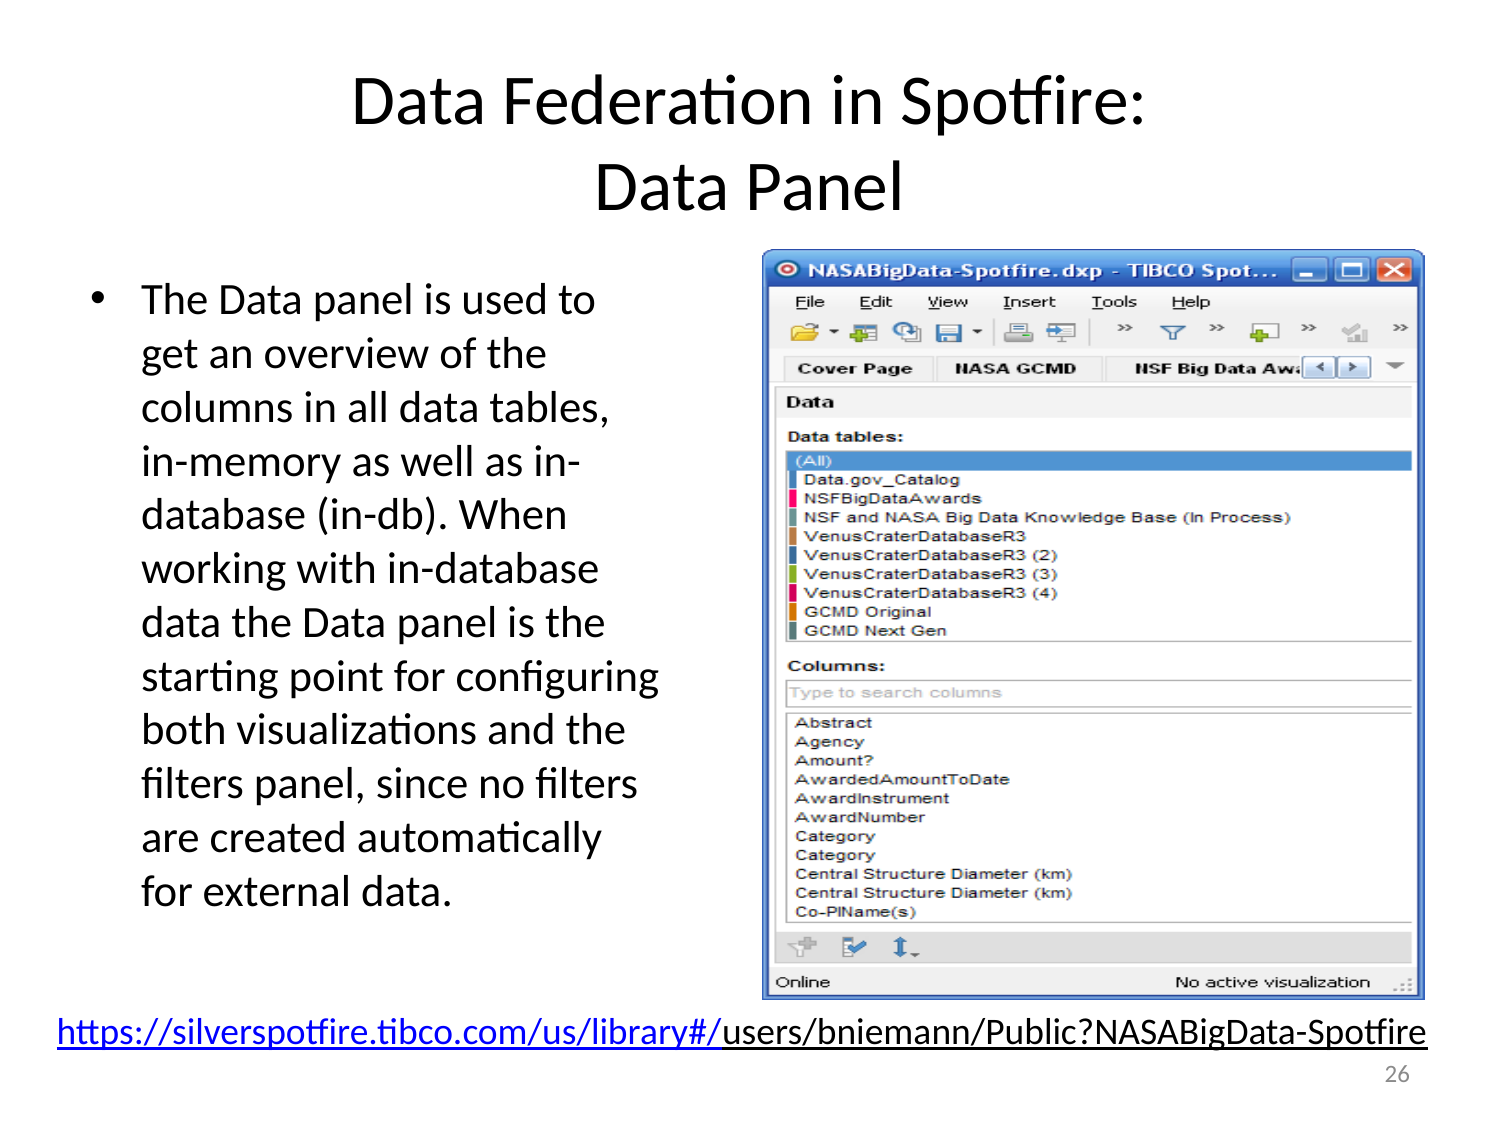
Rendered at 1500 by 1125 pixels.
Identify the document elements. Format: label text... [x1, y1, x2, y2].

slide_number 26 [1074, 1060, 1425, 1103]
list The Data panel is used to get an overview of the columns in all data tables, in-memory as well as in-database (in-db). When working with in-database data the Data panel is the starting point for configuring both visualizations and the filters panel, since no filters are created automatically for external data. [75, 262, 675, 999]
title Data Federation in Spotfire: Data Panel [75, 45, 1425, 233]
text_box https://silverspotfire.tibco.com/us/library#/users/bniemann/Public?NASABigData-Spotfire [41, 999, 1452, 1060]
picture [762, 249, 1426, 1001]
